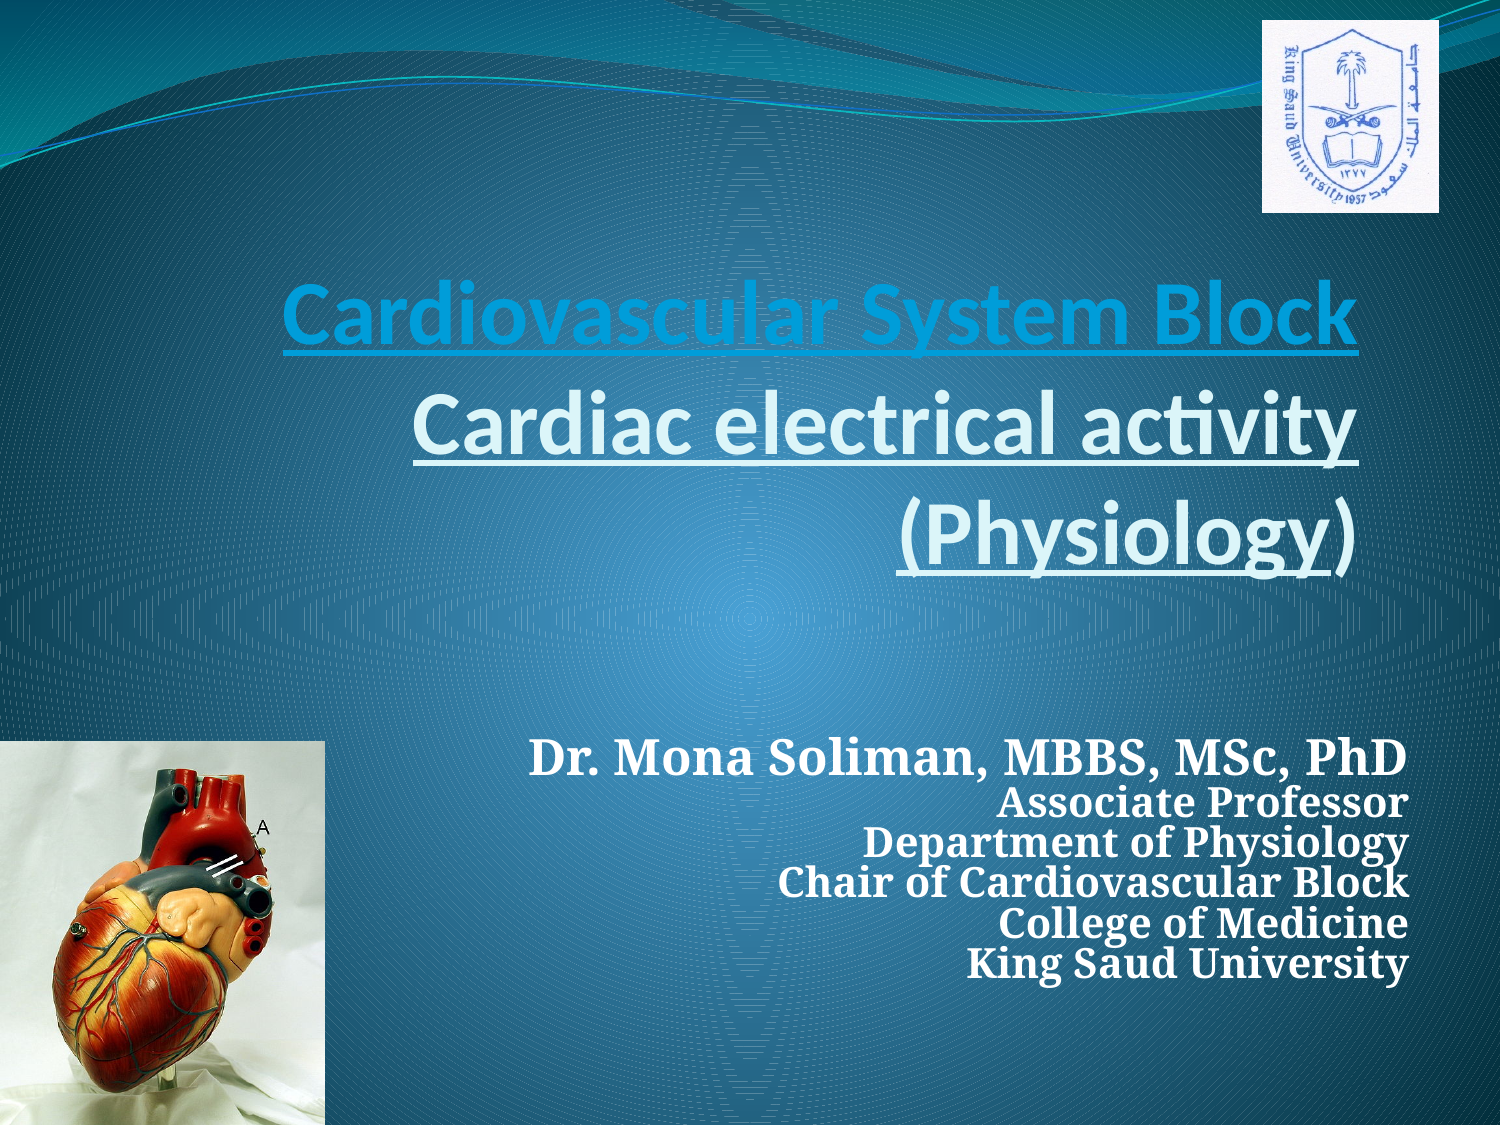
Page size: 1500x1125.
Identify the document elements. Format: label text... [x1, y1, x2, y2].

picture [1262, 20, 1439, 213]
title Cardiovascular System Block Cardiac electrical activity (Physiology) [37, 112, 1363, 583]
subtitle Dr. Mona Soliman, MBBS, MSc, PhD Associate Professor Department of Physiology Chair of Cardiovascular Block College of Medicine King Saud University [123, 737, 1413, 1025]
picture [0, 741, 326, 1125]
